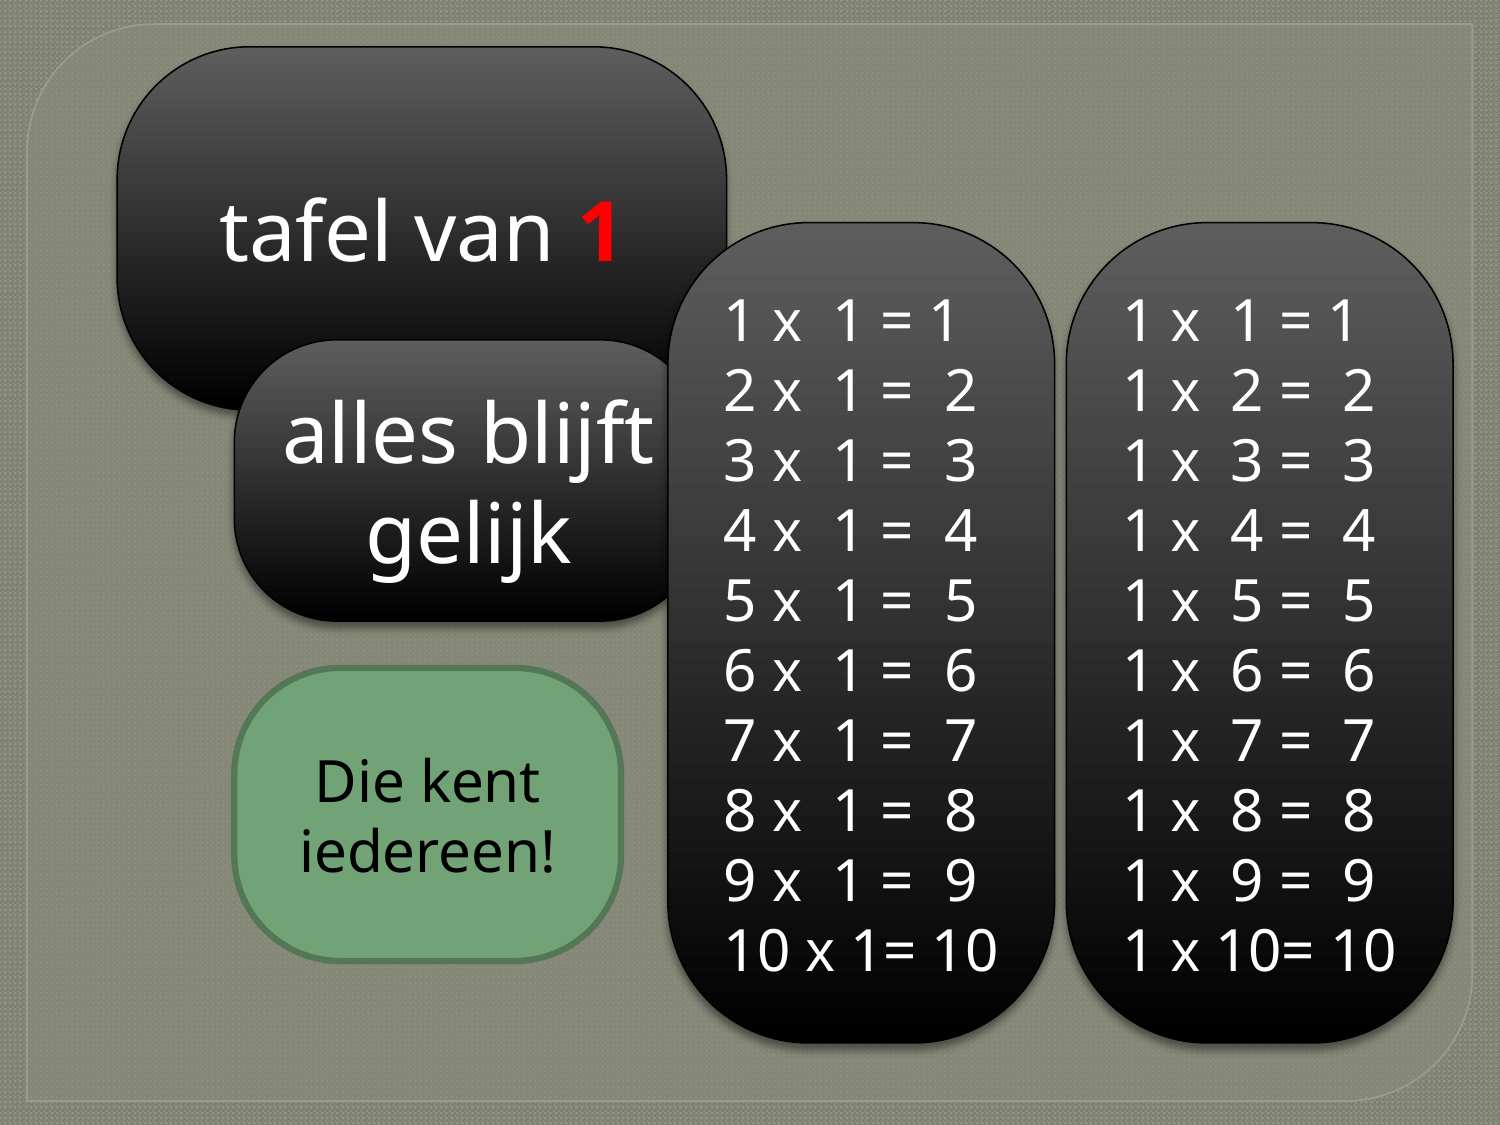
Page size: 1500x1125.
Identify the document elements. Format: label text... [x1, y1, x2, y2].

text_box 1 x 1 = 1 1 x 2 = 2 1 x 3 = 3 1 x 4 = 4 1 x 5 = 5 1 x 6 = 6 1 x 7 = 7 1 x 8 = 8 1 x 9 = 9 1 x 10= 10 [1065, 221, 1454, 1044]
text_box tafel van 1 [116, 46, 728, 410]
text_box alles blijft gelijk [233, 339, 661, 622]
text_box 1 x 1 = 1 2 x 1 = 2 3 x 1 = 3 4 x 1 = 4 5 x 1 = 5 6 x 1 = 6 7 x 1 = 7 8 x 1 = 8 9 x 1 = 9 10 x 1= 10 [667, 221, 1056, 1044]
text_box Die kent iedereen! [231, 664, 625, 965]
